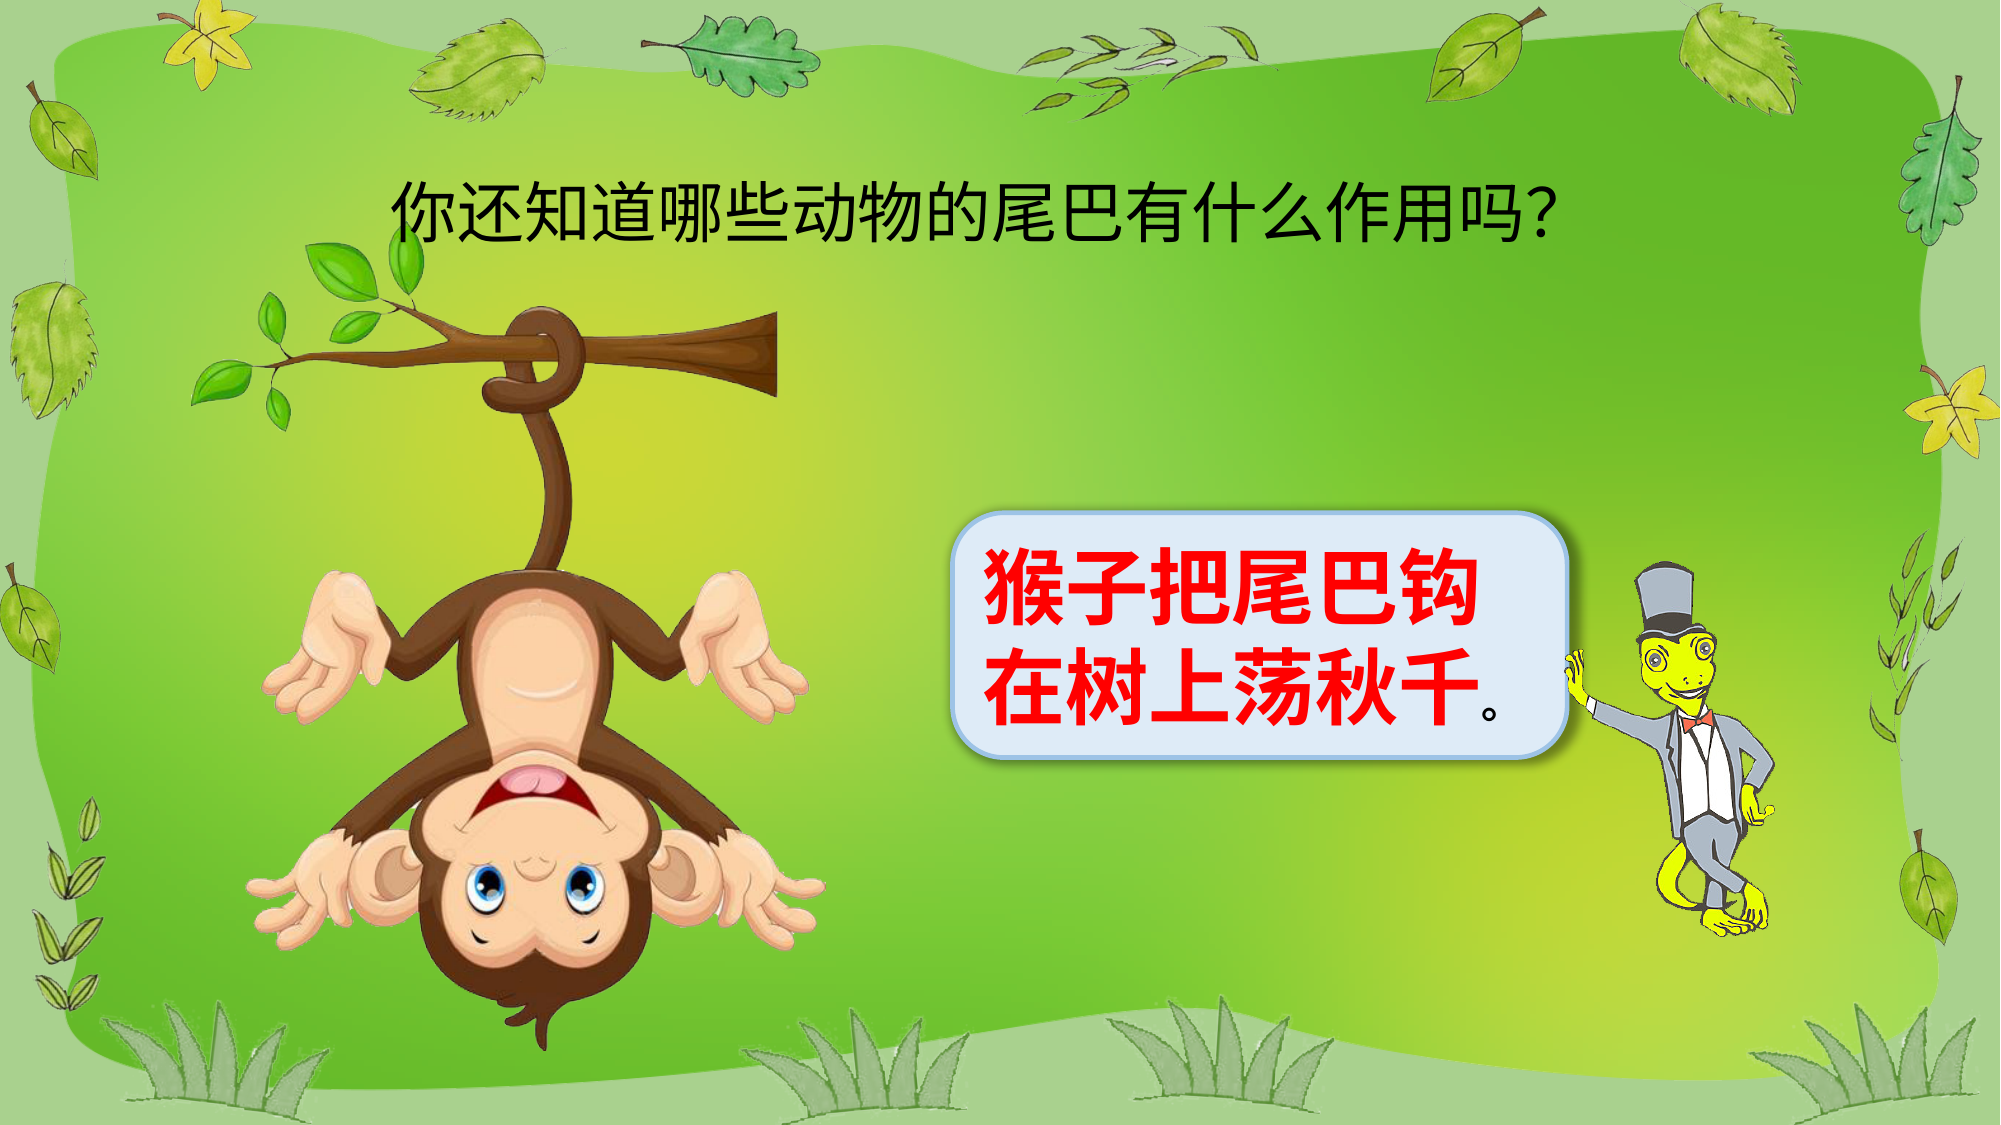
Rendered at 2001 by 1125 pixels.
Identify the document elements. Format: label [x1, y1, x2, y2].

text_box [0, 0, 2000, 1125]
picture [191, 221, 826, 1051]
picture [1564, 561, 1775, 937]
